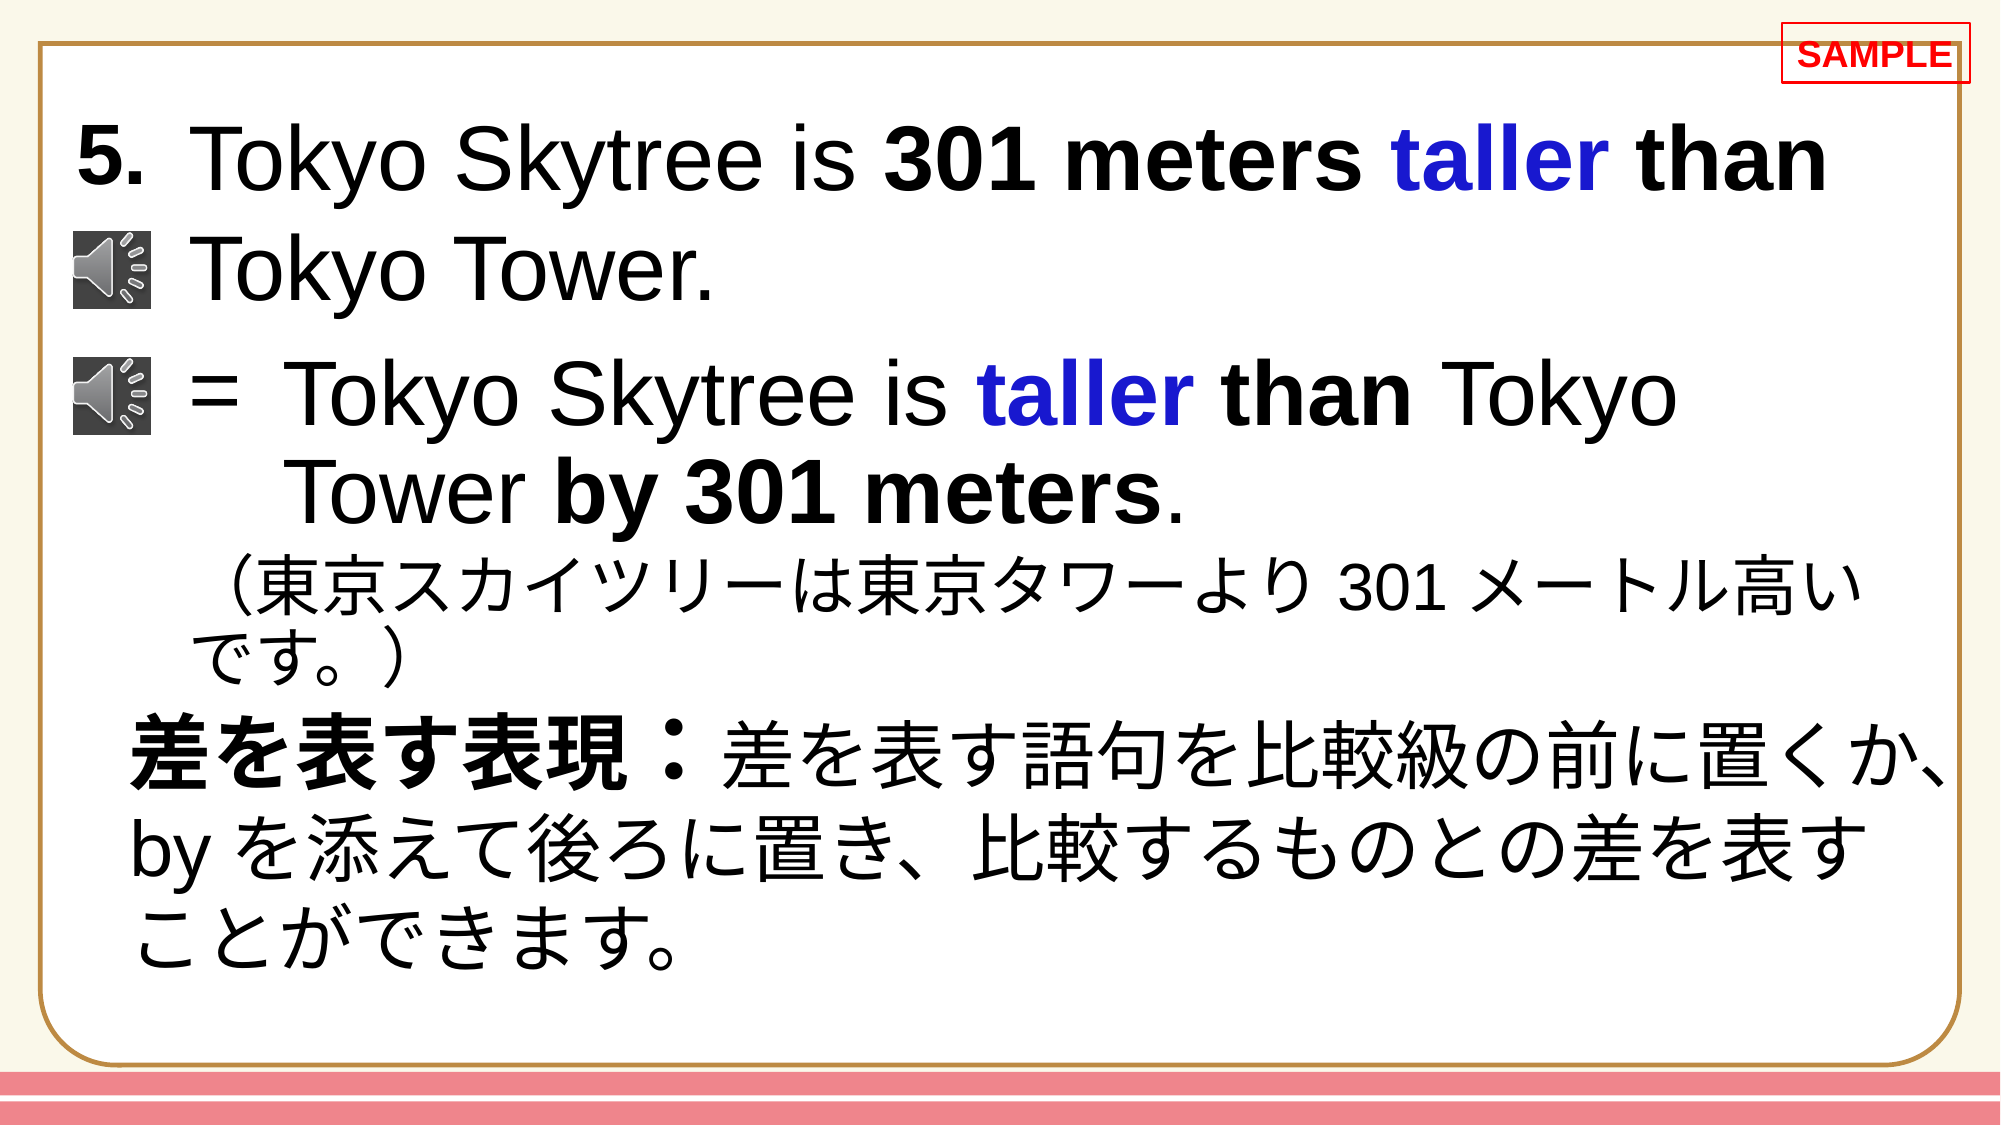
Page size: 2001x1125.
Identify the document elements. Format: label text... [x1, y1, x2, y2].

list Tokyo Skytree is 301 meters taller than Tokyo Tower. [173, 90, 1945, 327]
title （東京スカイツリーは東京タワーより301メートル高いです。） [173, 572, 1945, 678]
list 5. [52, 90, 172, 209]
list Tokyo Skytree is taller than Tokyo Tower by 301 meters. [173, 327, 1945, 563]
text_box SAMPLE [1782, 22, 1971, 83]
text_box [72, 230, 152, 311]
picture [71, 356, 152, 436]
list 差を表す表現：差を表す語句を比較級の前に置くか、byを添えて後ろに置き、比較するものとの差を表すことができます。 [114, 684, 1950, 1068]
